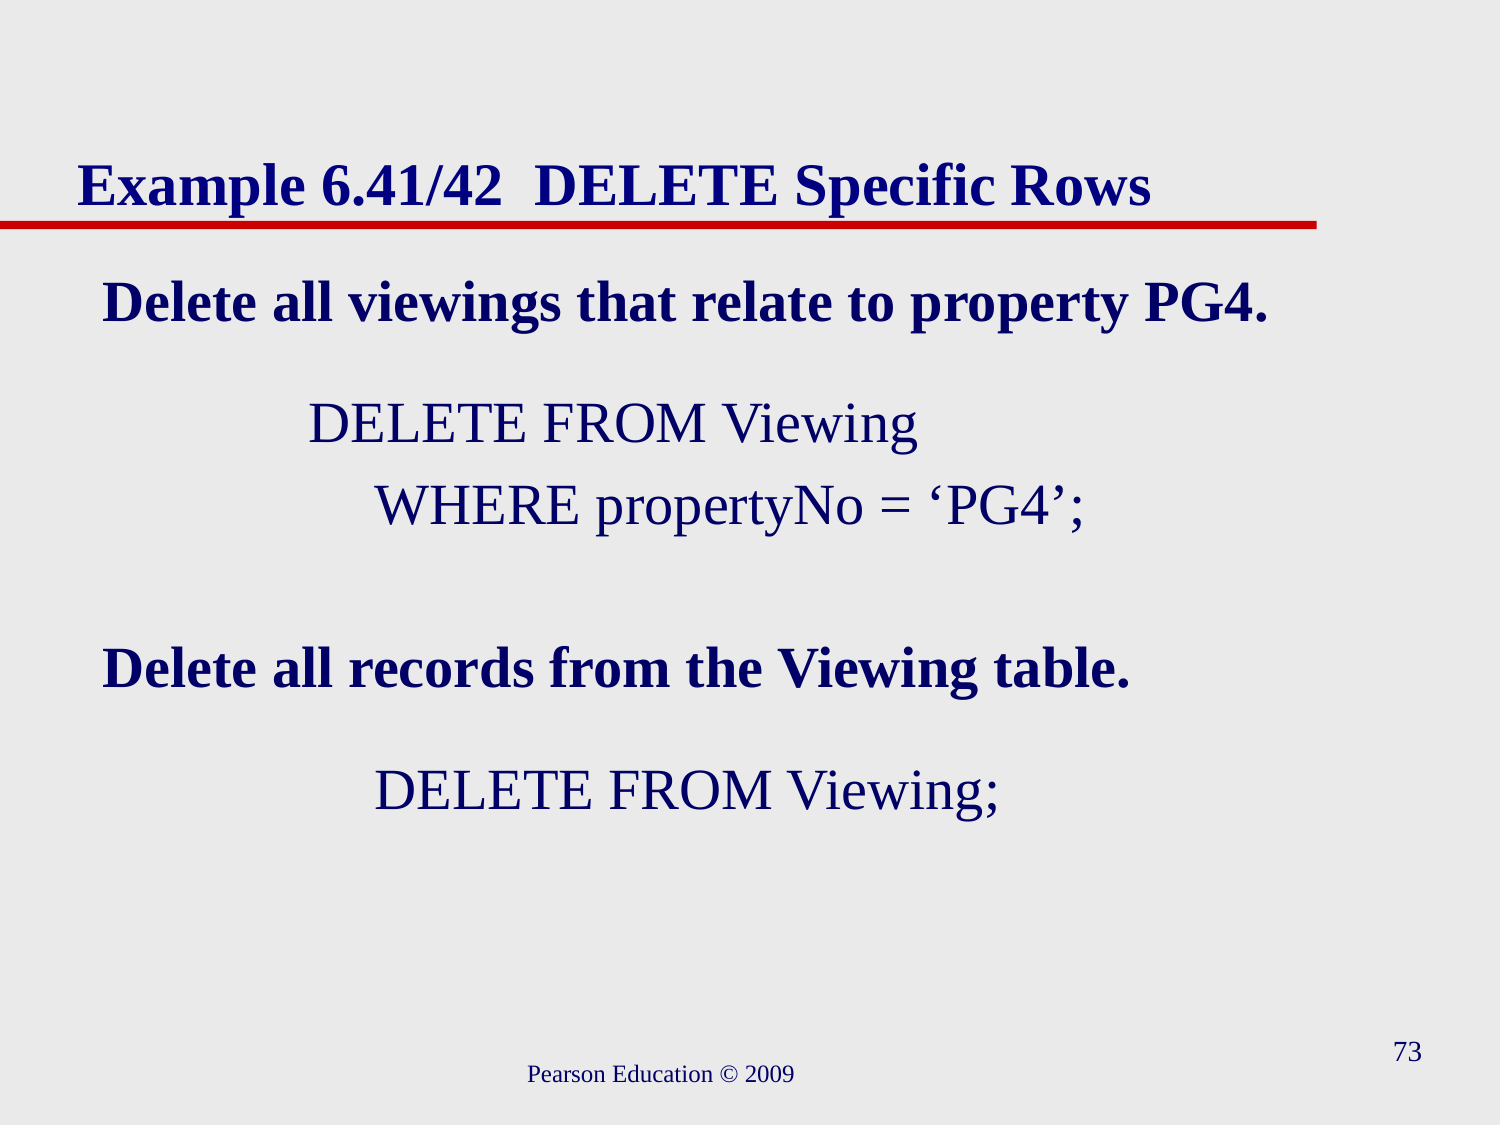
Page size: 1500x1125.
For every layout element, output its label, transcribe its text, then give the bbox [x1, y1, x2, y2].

title Example 6.41/42 DELETE Specific Rows [62, 43, 1338, 226]
slide_number 73 [1124, 1012, 1438, 1088]
list Delete all viewings that relate to property PG4. DELETE FROM Viewing WHERE propertyNo = ‘PG4’; Delete all records from the Viewing table. DELETE FROM Viewing; [87, 255, 1400, 931]
text_box Pearson Education © 2009 [512, 1050, 1038, 1095]
